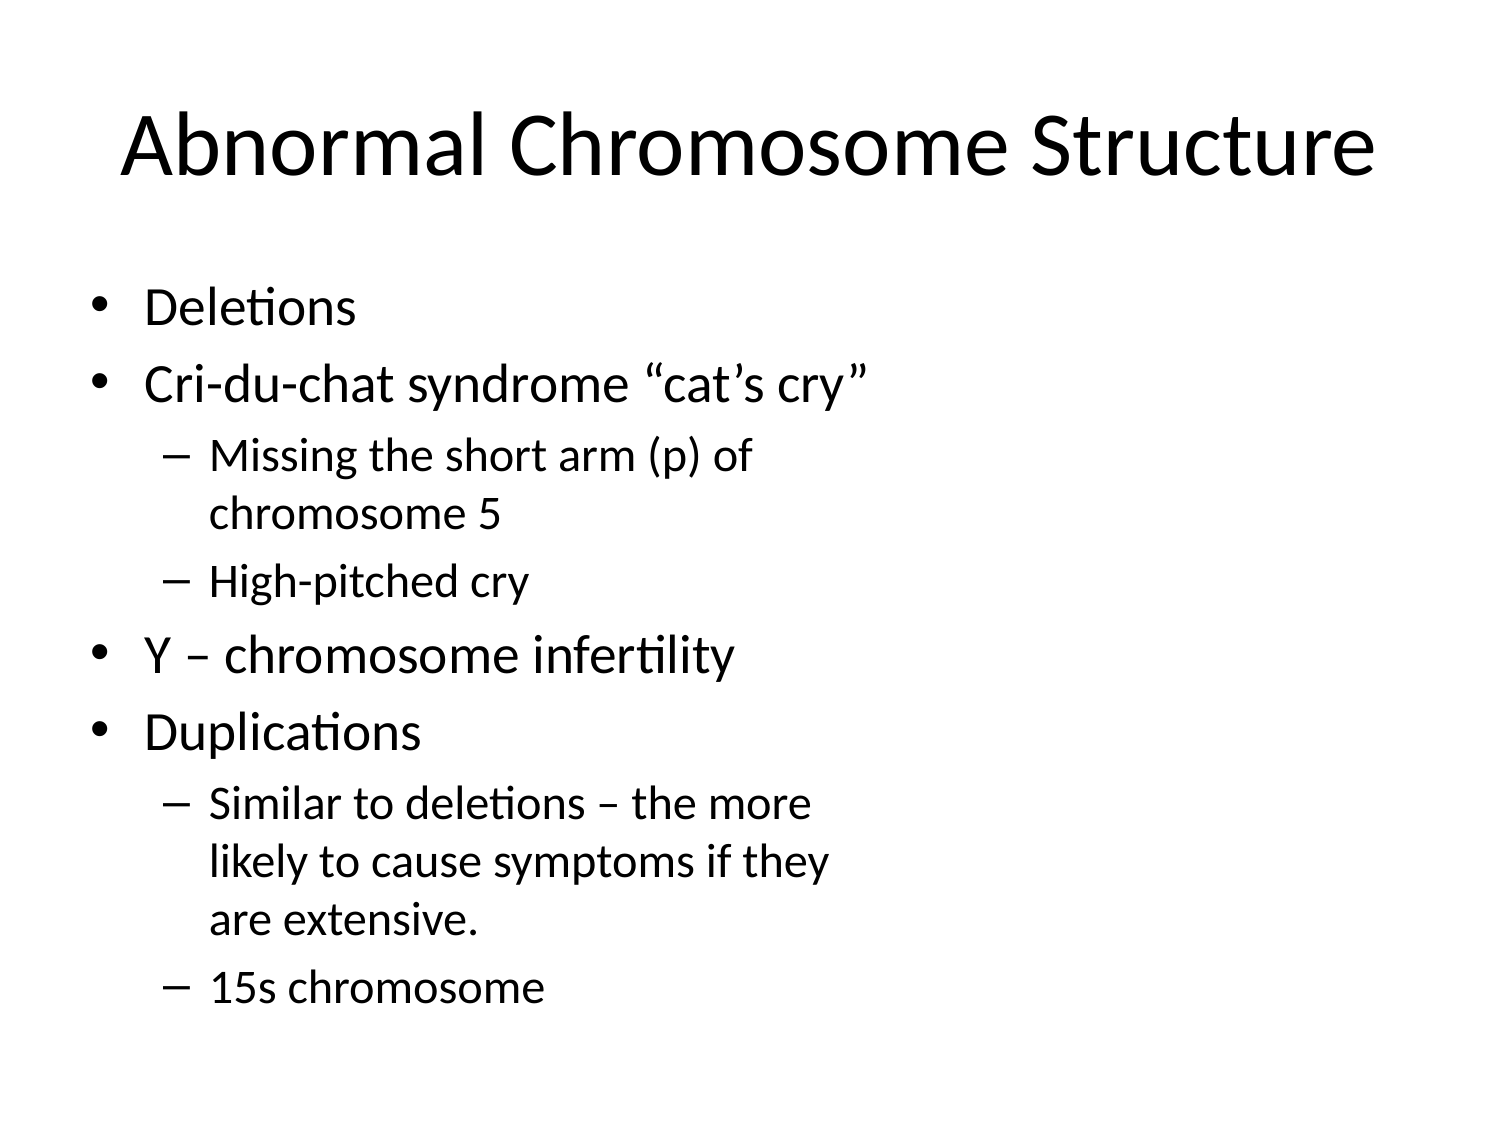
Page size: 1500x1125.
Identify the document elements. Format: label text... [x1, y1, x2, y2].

title Abnormal Chromosome Structure [75, 45, 1425, 233]
list Deletions Cri-du-chat syndrome “cat’s cry” Missing the short arm (p) of chromosome 5 High-pitched cry Y – chromosome infertility Duplications Similar to deletions – the more likely to cause symptoms if they are extensive. 15s chromosome [75, 262, 888, 1050]
